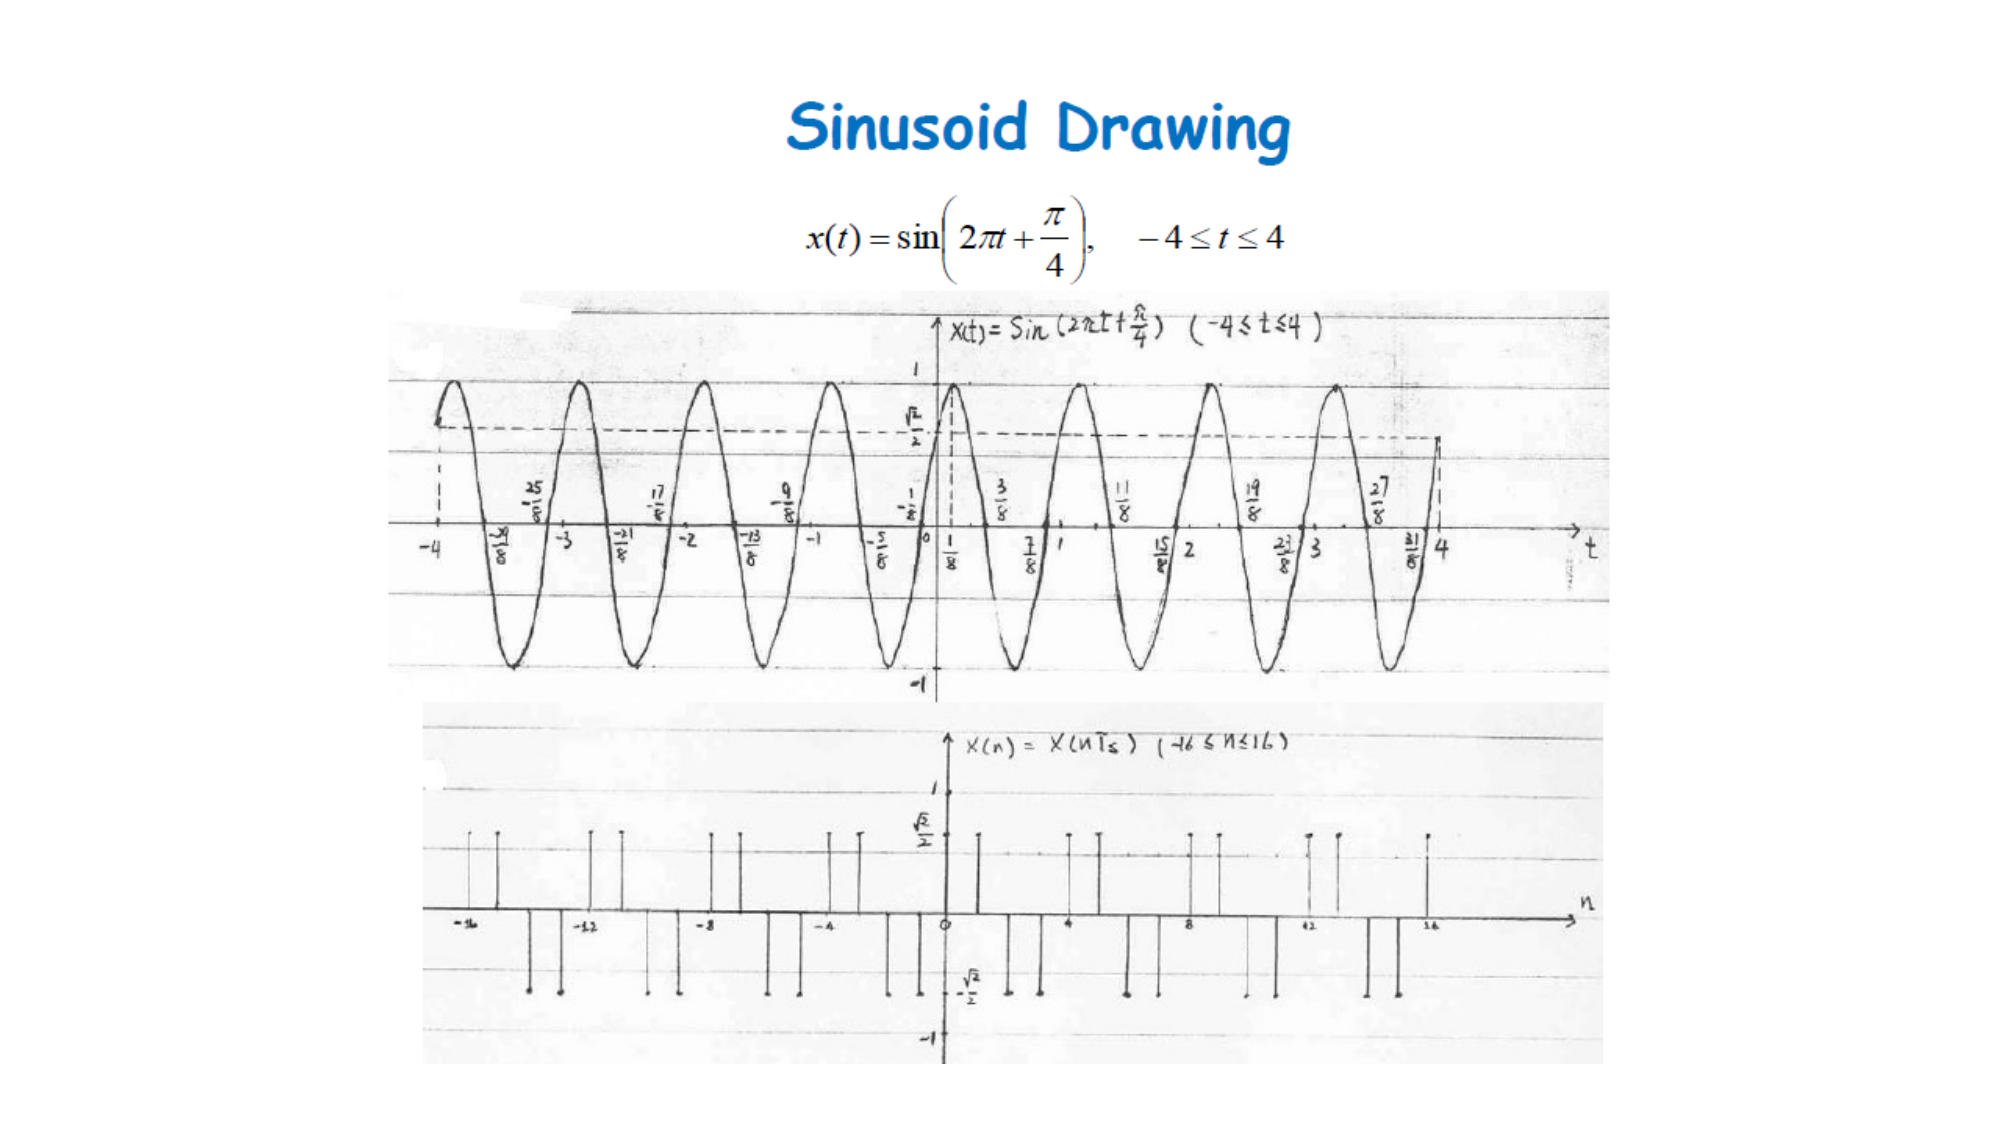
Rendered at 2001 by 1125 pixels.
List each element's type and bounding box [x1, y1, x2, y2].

picture [359, 61, 1641, 1064]
